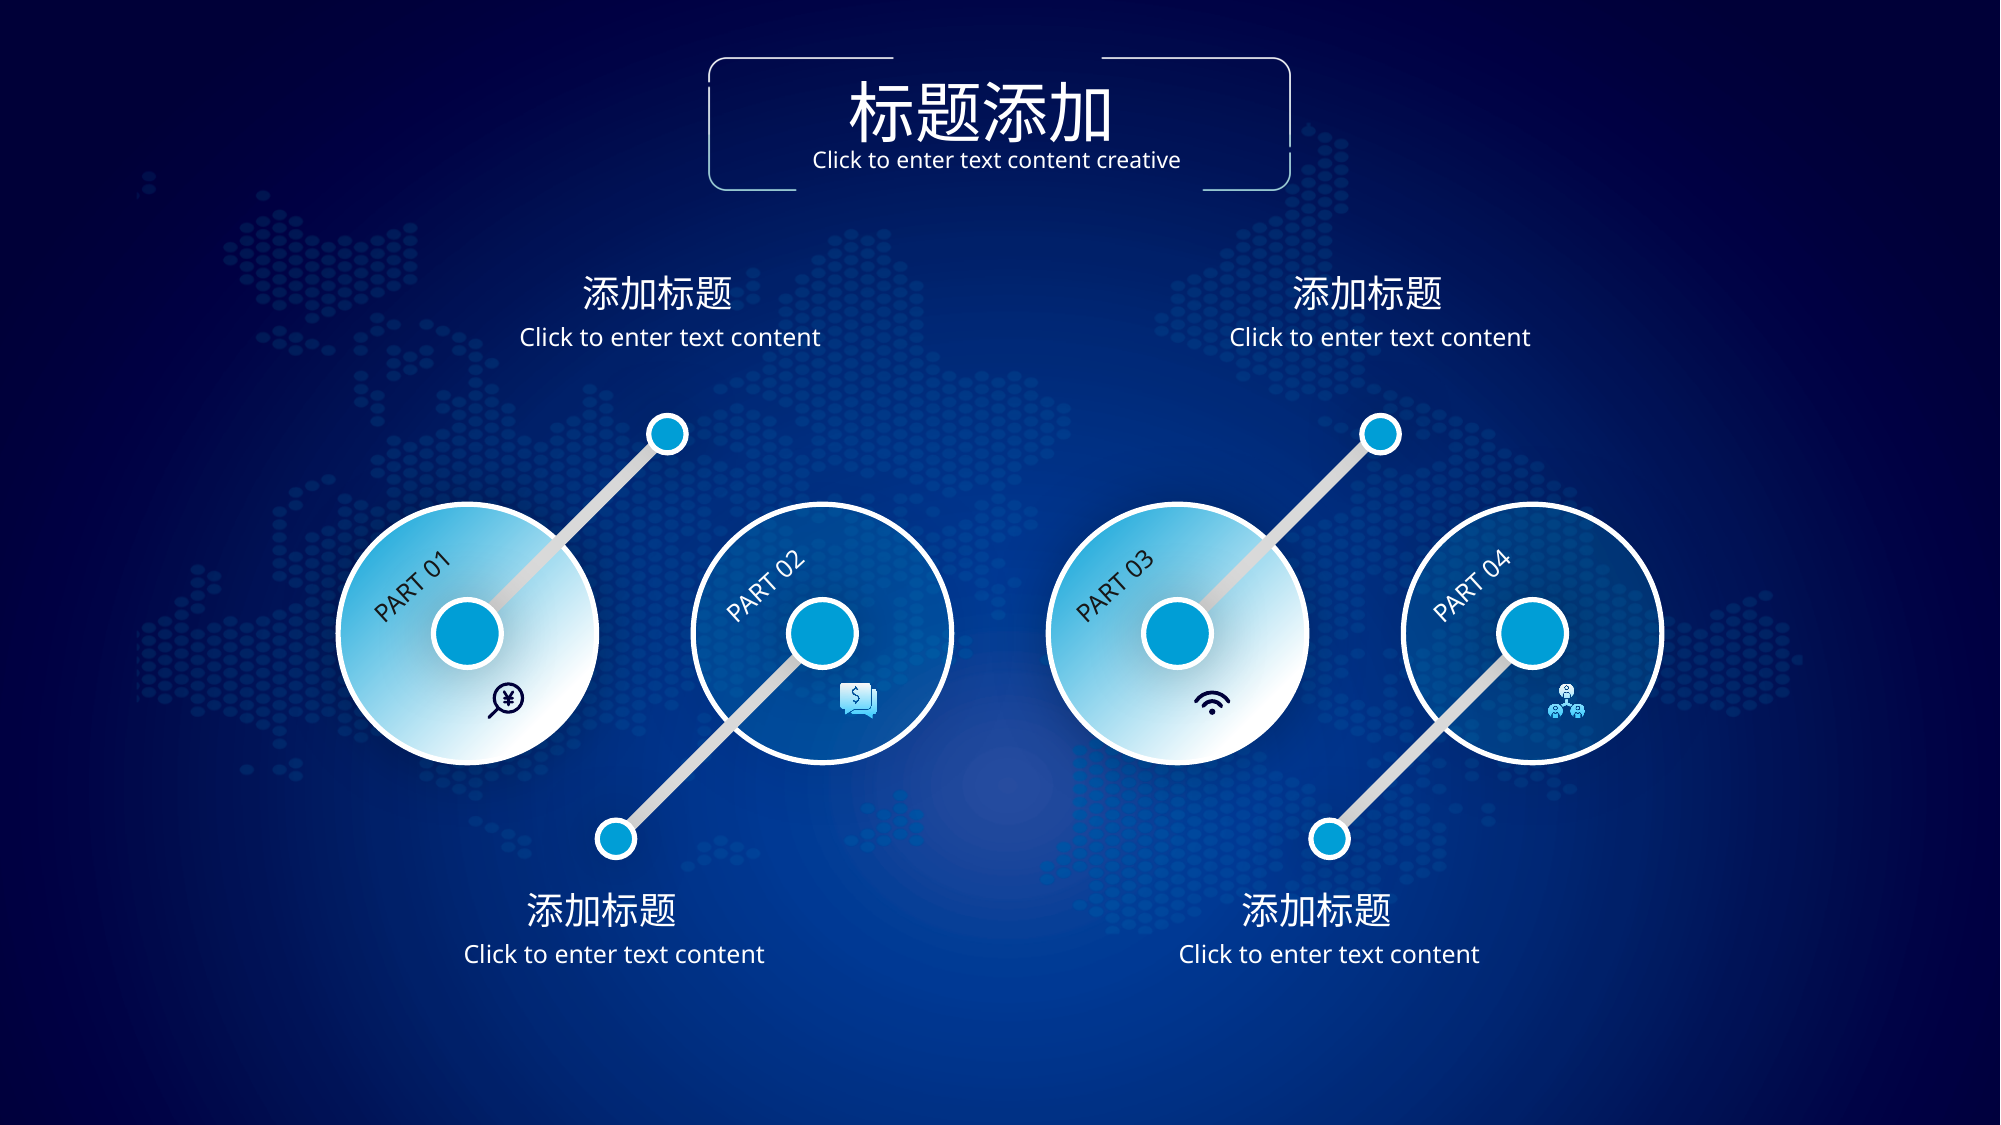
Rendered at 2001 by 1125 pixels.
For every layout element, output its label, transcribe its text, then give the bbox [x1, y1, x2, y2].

text_box [1309, 819, 1350, 859]
text_box [1547, 684, 1587, 720]
text_box [1047, 503, 1308, 764]
picture [0, 0, 2000, 1125]
text_box [648, 414, 688, 454]
text_box PART 02 [703, 510, 844, 633]
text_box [411, 262, 930, 360]
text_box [467, 430, 671, 634]
text_box [432, 598, 503, 669]
text_box [1207, 707, 1217, 716]
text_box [355, 879, 874, 977]
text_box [619, 633, 823, 837]
text_box [1193, 689, 1232, 710]
text_box [787, 598, 858, 669]
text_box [650, 63, 1349, 181]
text_box PART 03 [1053, 510, 1177, 644]
text_box [692, 503, 953, 764]
text_box [486, 681, 526, 720]
text_box [1497, 598, 1568, 669]
text_box [1361, 414, 1401, 454]
text_box [337, 503, 598, 764]
text_box PART 04 [1410, 510, 1551, 633]
text_box [596, 819, 636, 859]
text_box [1070, 879, 1589, 977]
text_box PART 01 [351, 510, 467, 644]
text_box [1142, 598, 1213, 669]
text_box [1121, 262, 1640, 360]
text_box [1329, 633, 1533, 837]
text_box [1177, 430, 1381, 634]
text_box [1402, 503, 1663, 764]
text_box [839, 681, 879, 721]
